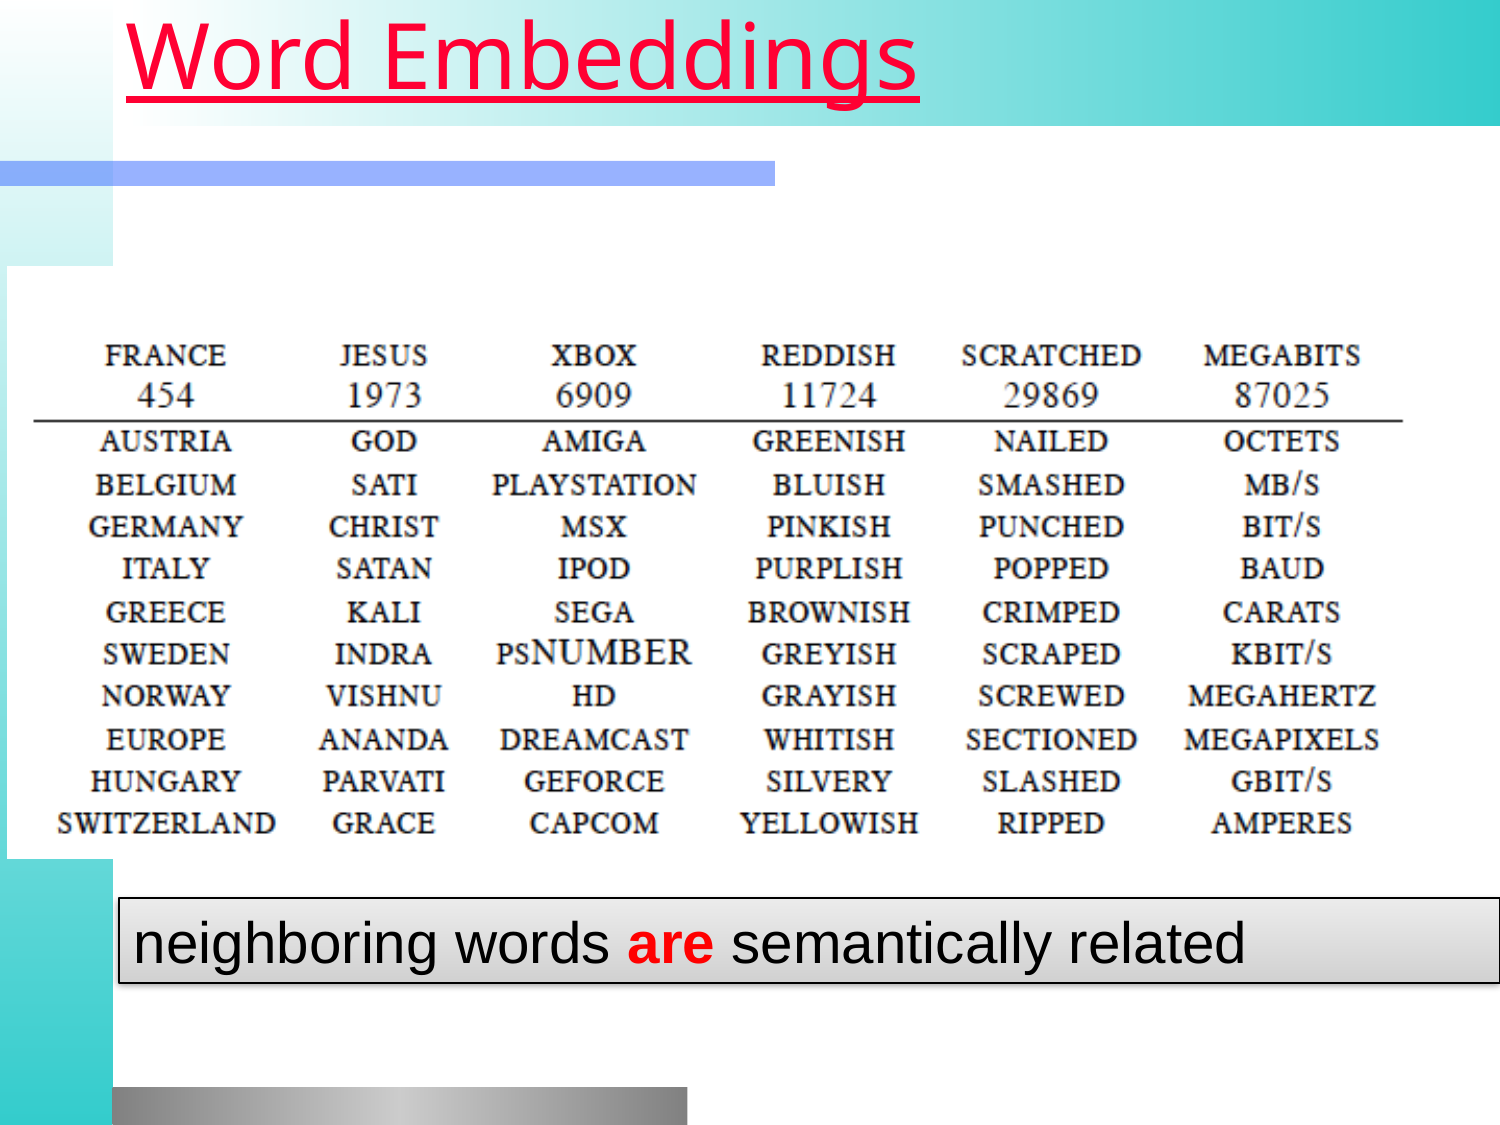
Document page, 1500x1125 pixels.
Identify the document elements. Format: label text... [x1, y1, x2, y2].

text_box neighboring words are semantically related [118, 897, 1500, 984]
picture [6, 266, 1493, 859]
title Word Embeddings [110, 0, 1386, 121]
